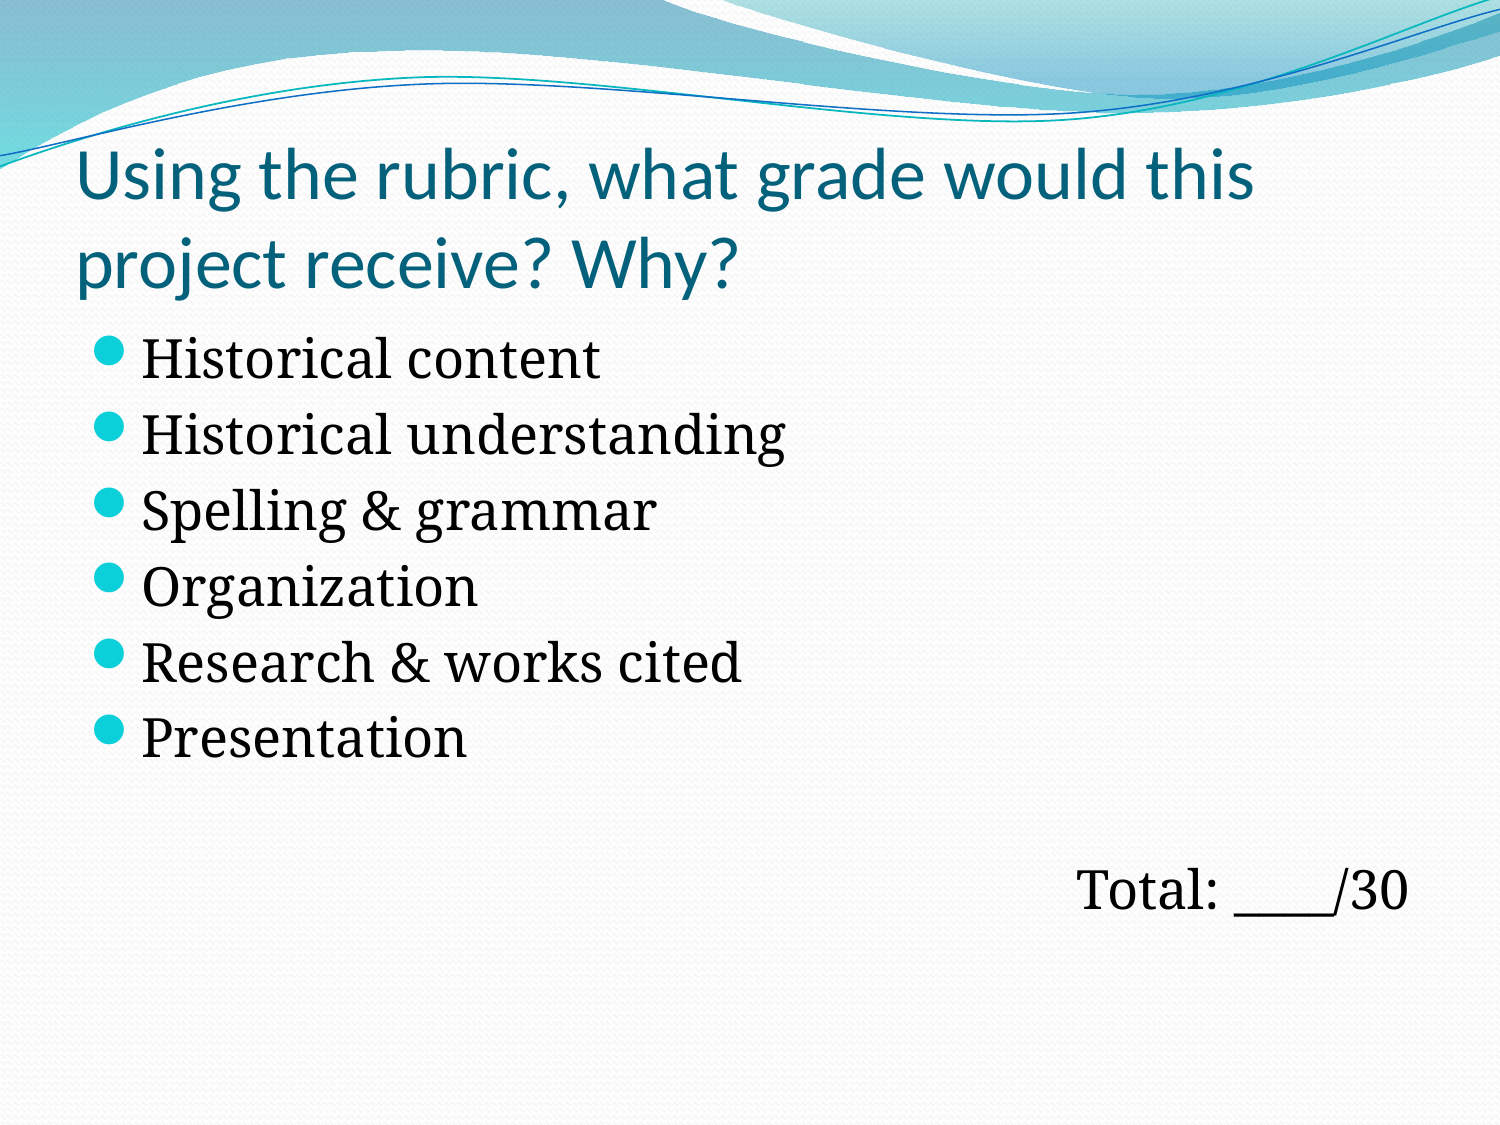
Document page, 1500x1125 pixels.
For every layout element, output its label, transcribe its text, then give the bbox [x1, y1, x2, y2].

list Historical content Historical understanding Spelling & grammar Organization Research & works cited Presentation Total: ____/30 [75, 317, 1425, 1038]
title Using the rubric, what grade would this project receive? Why? [75, 115, 1425, 303]
